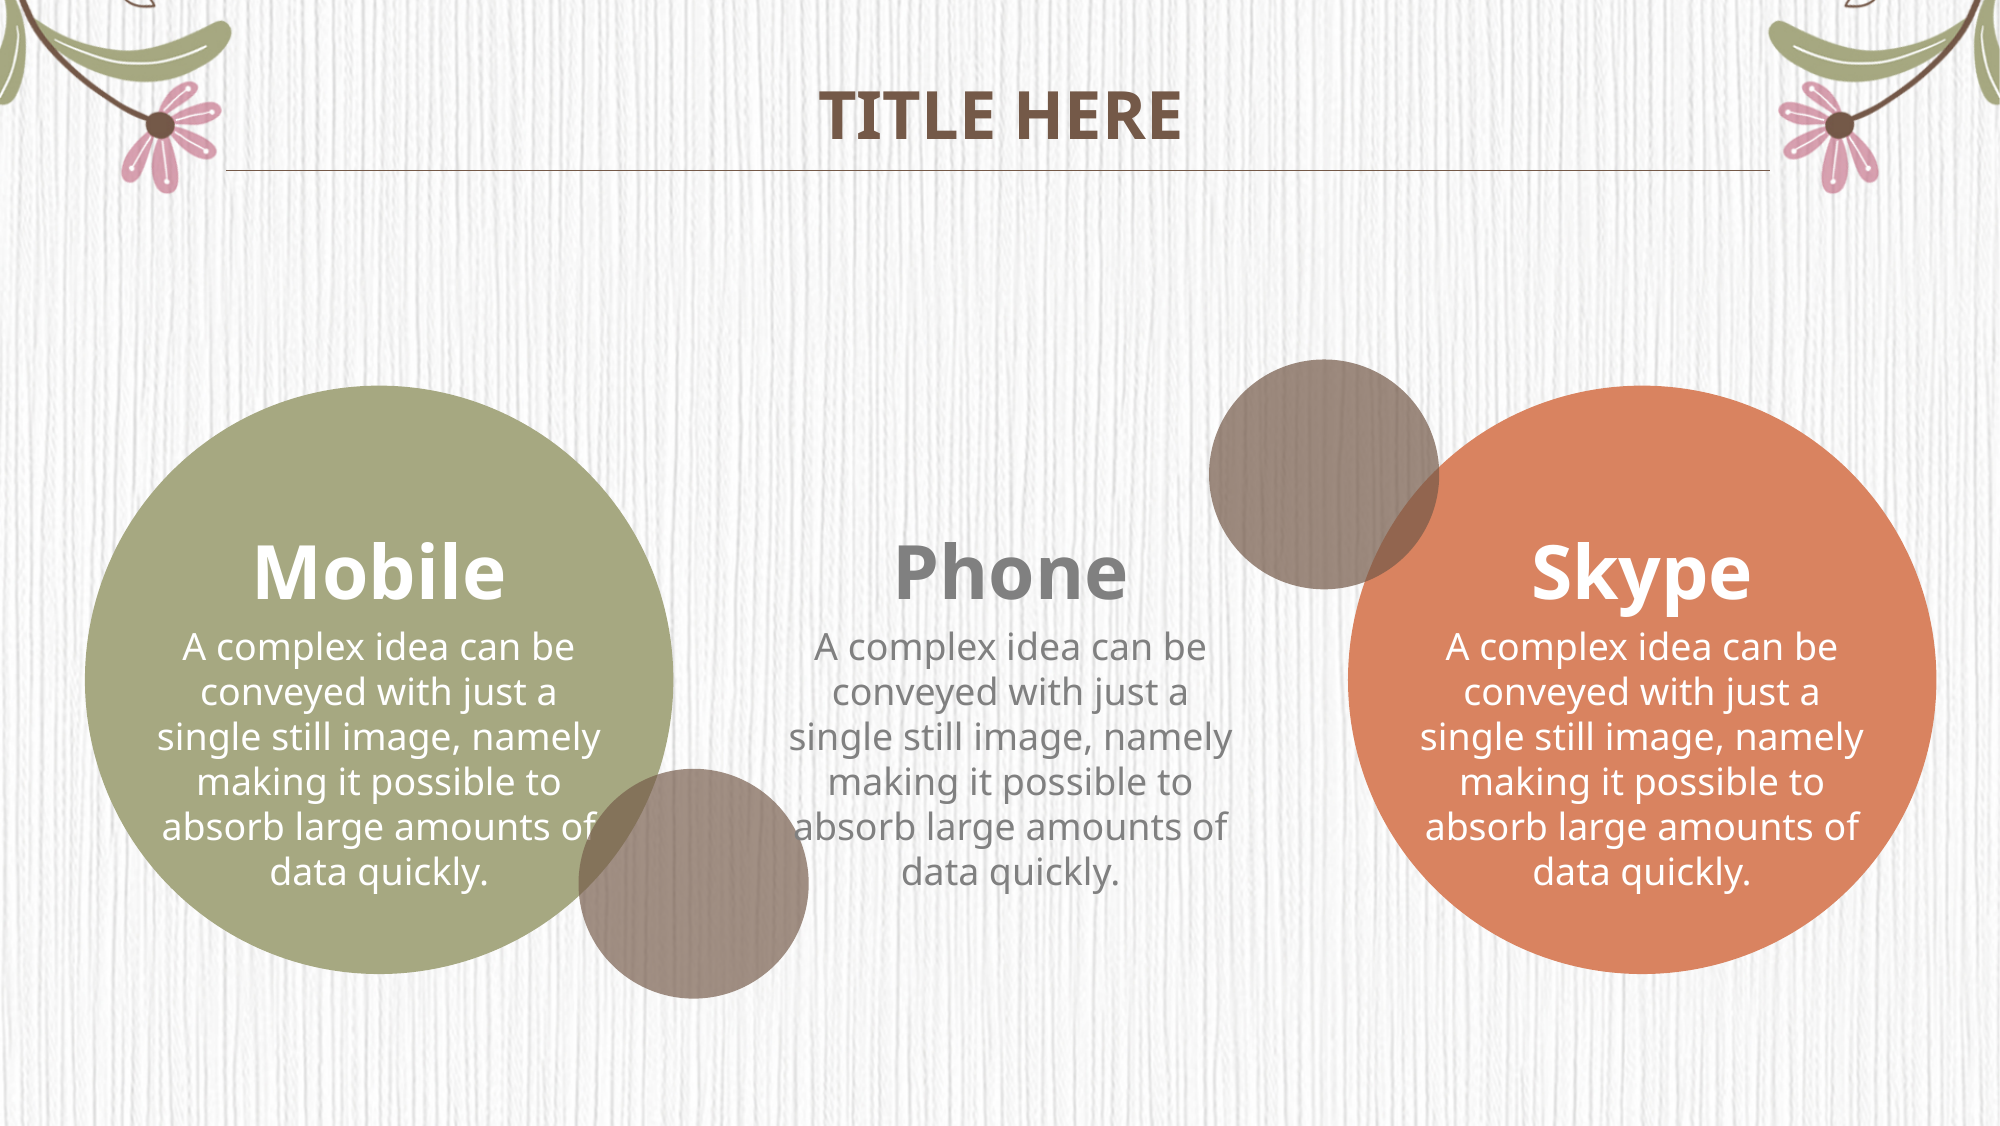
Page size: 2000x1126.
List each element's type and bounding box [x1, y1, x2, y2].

picture [0, 0, 2000, 1126]
text_box [226, 67, 1771, 171]
text_box [84, 359, 1937, 999]
